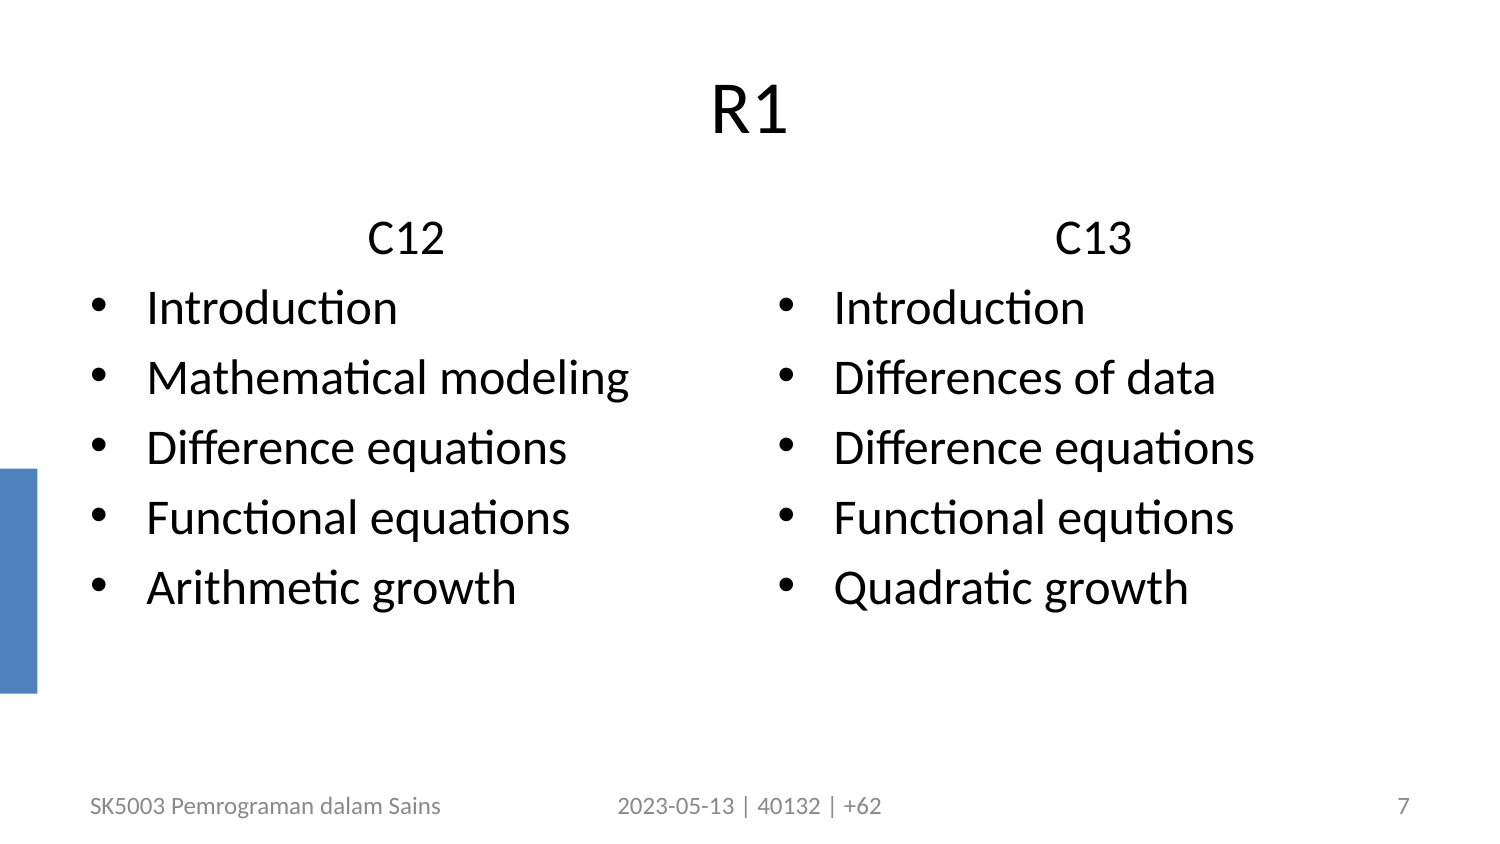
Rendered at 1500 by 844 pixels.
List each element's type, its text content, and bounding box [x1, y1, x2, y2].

title R1 [74, 33, 1426, 175]
slide_number SK5003 Pemrograman dalam Sains [75, 782, 463, 827]
list C13 Introduction Differences of data Difference equations Functional equtions Quadratic growth [762, 196, 1426, 754]
list C12 Introduction Mathematical modeling Difference equations Functional equations Arithmetic growth [74, 196, 738, 754]
footer 2023-05-13 | 40132 | +62 [512, 782, 988, 827]
slide_number 7 [1074, 782, 1425, 827]
